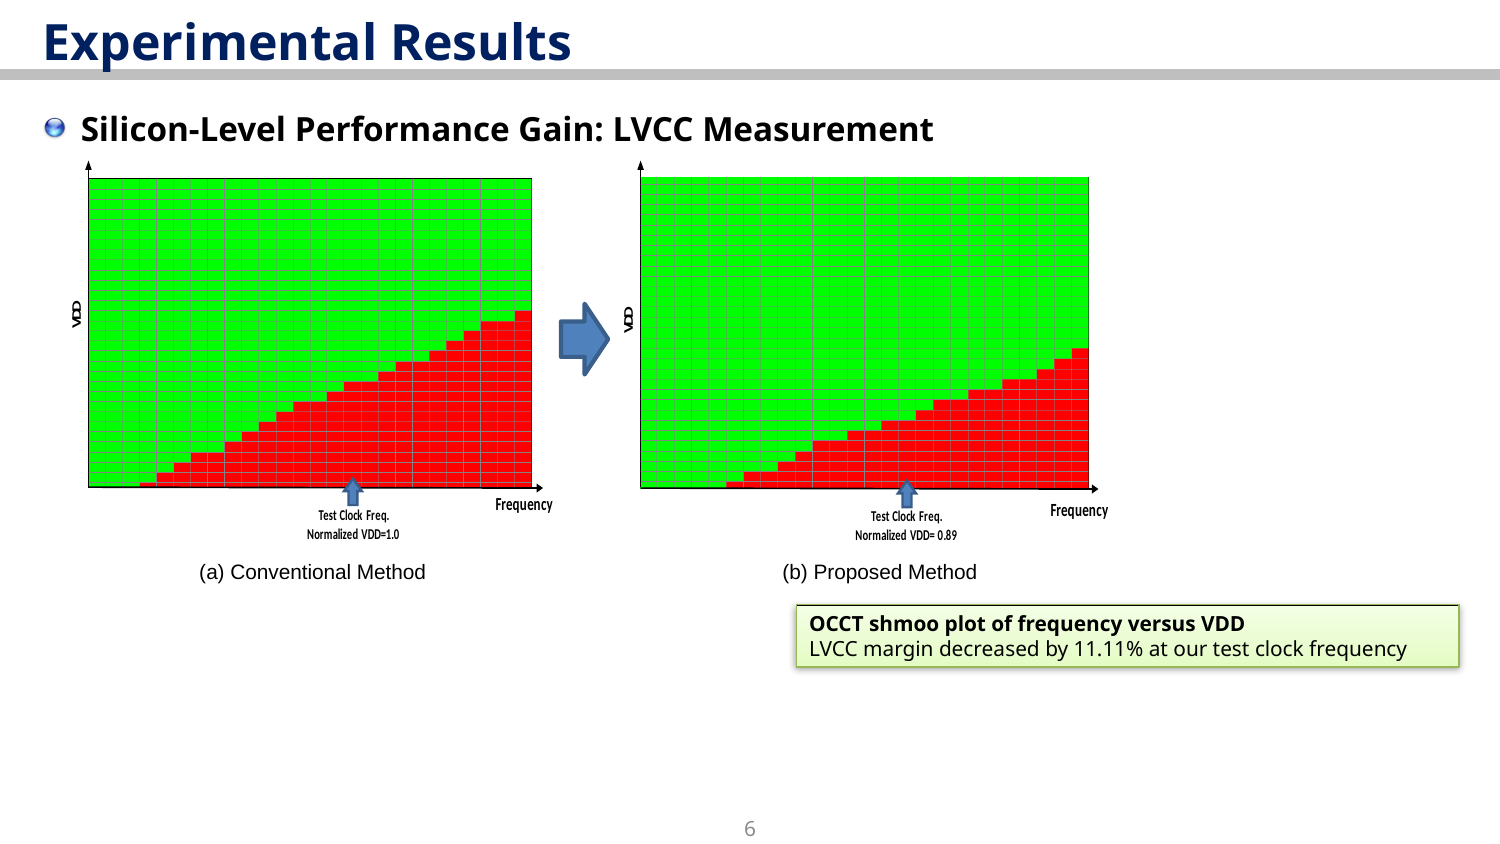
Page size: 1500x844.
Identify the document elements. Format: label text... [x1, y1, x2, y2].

list Silicon-Level Performance Gain: LVCC Measurement [30, 94, 1470, 794]
text_box (b) Proposed Method [738, 561, 1022, 592]
title Experimental Results [30, 5, 1470, 75]
picture [616, 149, 1117, 553]
picture [64, 149, 561, 553]
text_box (a) Conventional Method [170, 561, 455, 592]
text_box OCCT shmoo plot of frequency versus VDD LVCC margin decreased by 11.11% at our test clock frequency [796, 604, 1460, 668]
slide_number 6 [0, 807, 1500, 844]
text_box [566, 301, 610, 377]
picture [42, 116, 67, 140]
